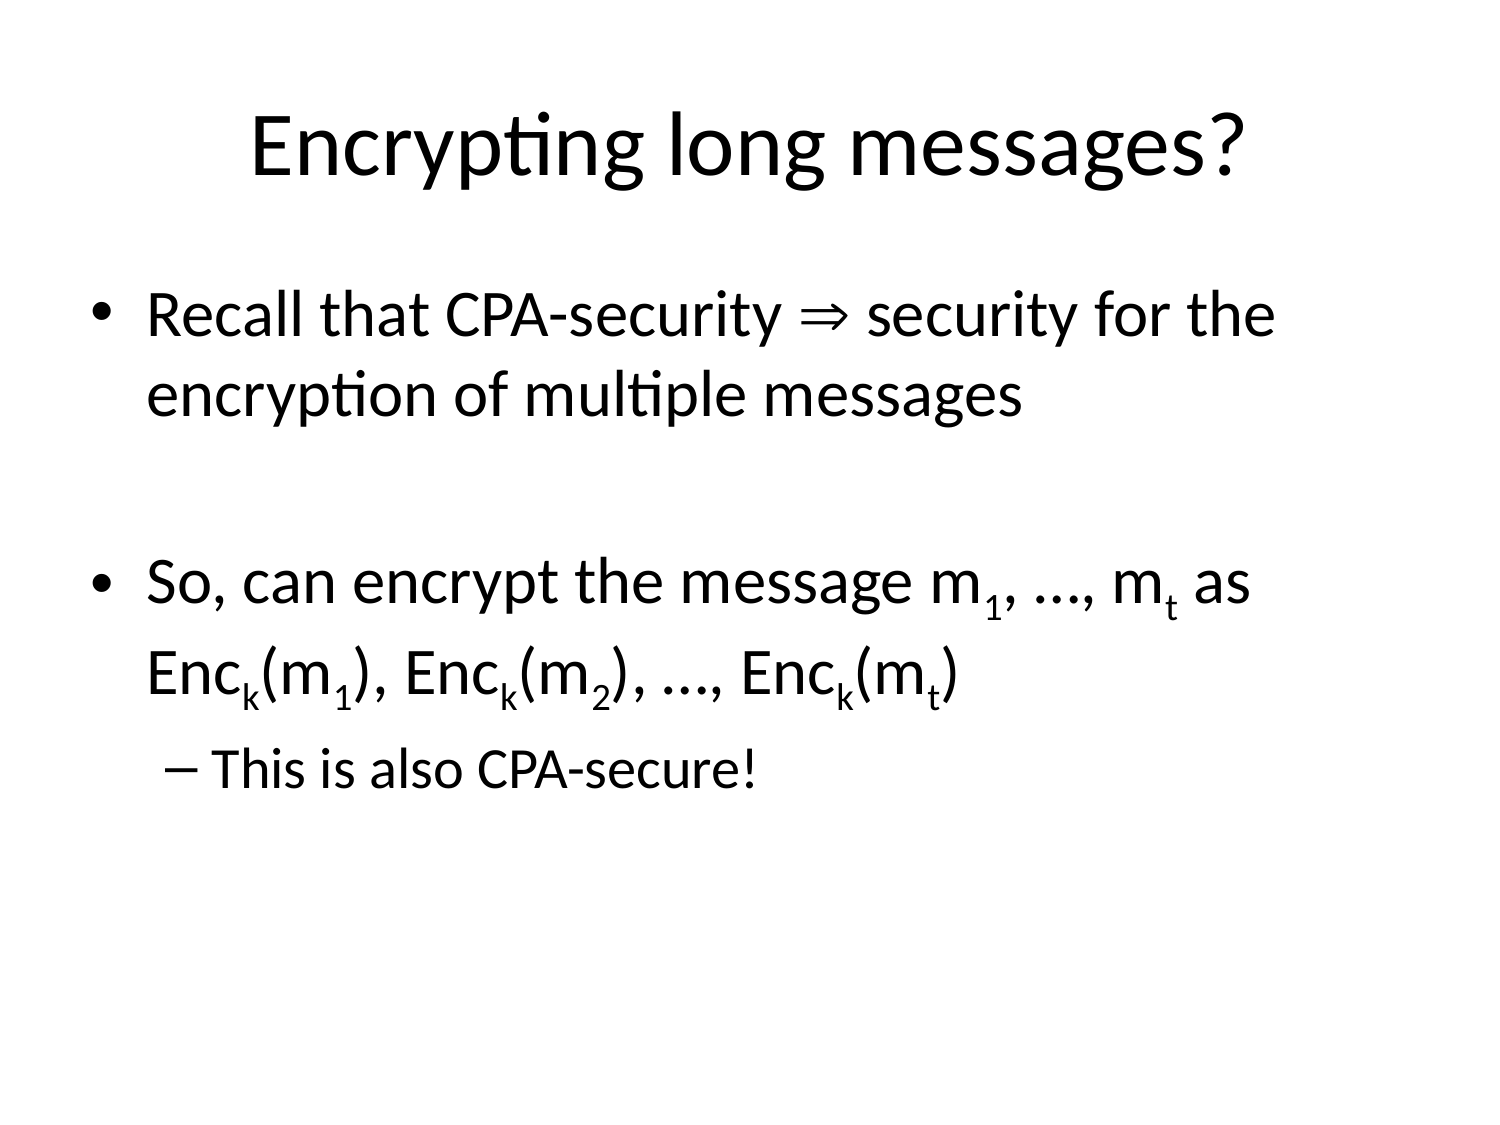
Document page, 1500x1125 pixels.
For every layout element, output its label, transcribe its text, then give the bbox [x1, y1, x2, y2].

title Encrypting long messages? [75, 45, 1425, 233]
list Recall that CPA-security  security for the encryption of multiple messages So, can encrypt the message m1, …, mt as Enck(m1), Enck(m2), …, Enck(mt) This is also CPA-secure! [75, 262, 1425, 1005]
